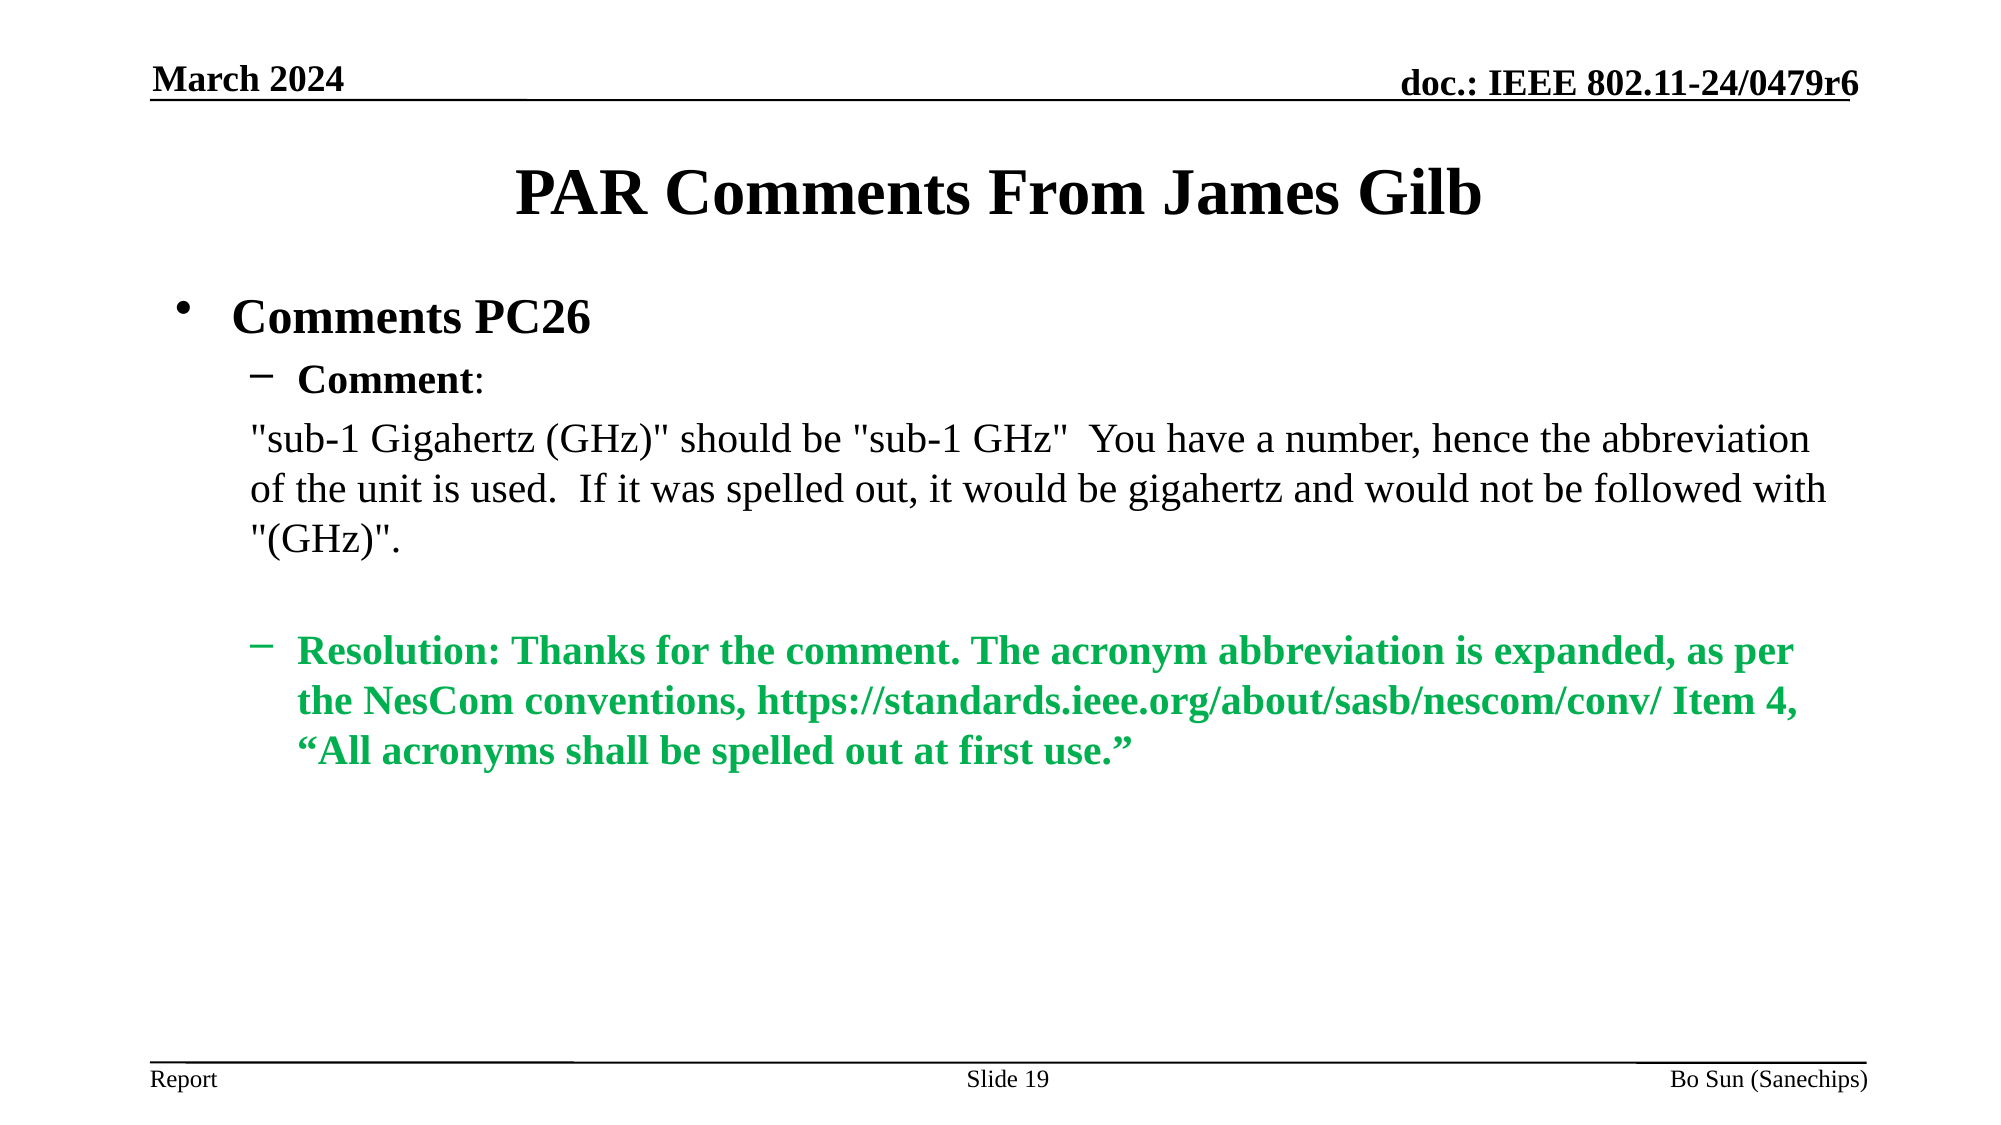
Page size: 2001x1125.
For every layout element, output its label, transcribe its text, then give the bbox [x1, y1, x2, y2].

text_box PAR Comments From James Gilb [200, 100, 1800, 276]
slide_number Slide 19 [949, 1061, 1067, 1123]
text_box Comments PC26 Comment: "sub-1 Gigahertz (GHz)" should be "sub-1 GHz" You have a number, hence the abbreviation of the unit is used. If it was spelled out, it would be gigahertz and would not be followed with "(GHz)". Resolution: Thanks for the comment. The acronym abbreviation is expanded, as per the NesCom conventions, https://standards.ieee.org/about/sasb/nescom/conv/ Item 4, “All acronyms shall be spelled out at first use.” [160, 276, 1865, 877]
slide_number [152, 54, 563, 100]
footer Bo Sun (Sanechips) [1171, 1061, 1869, 1093]
